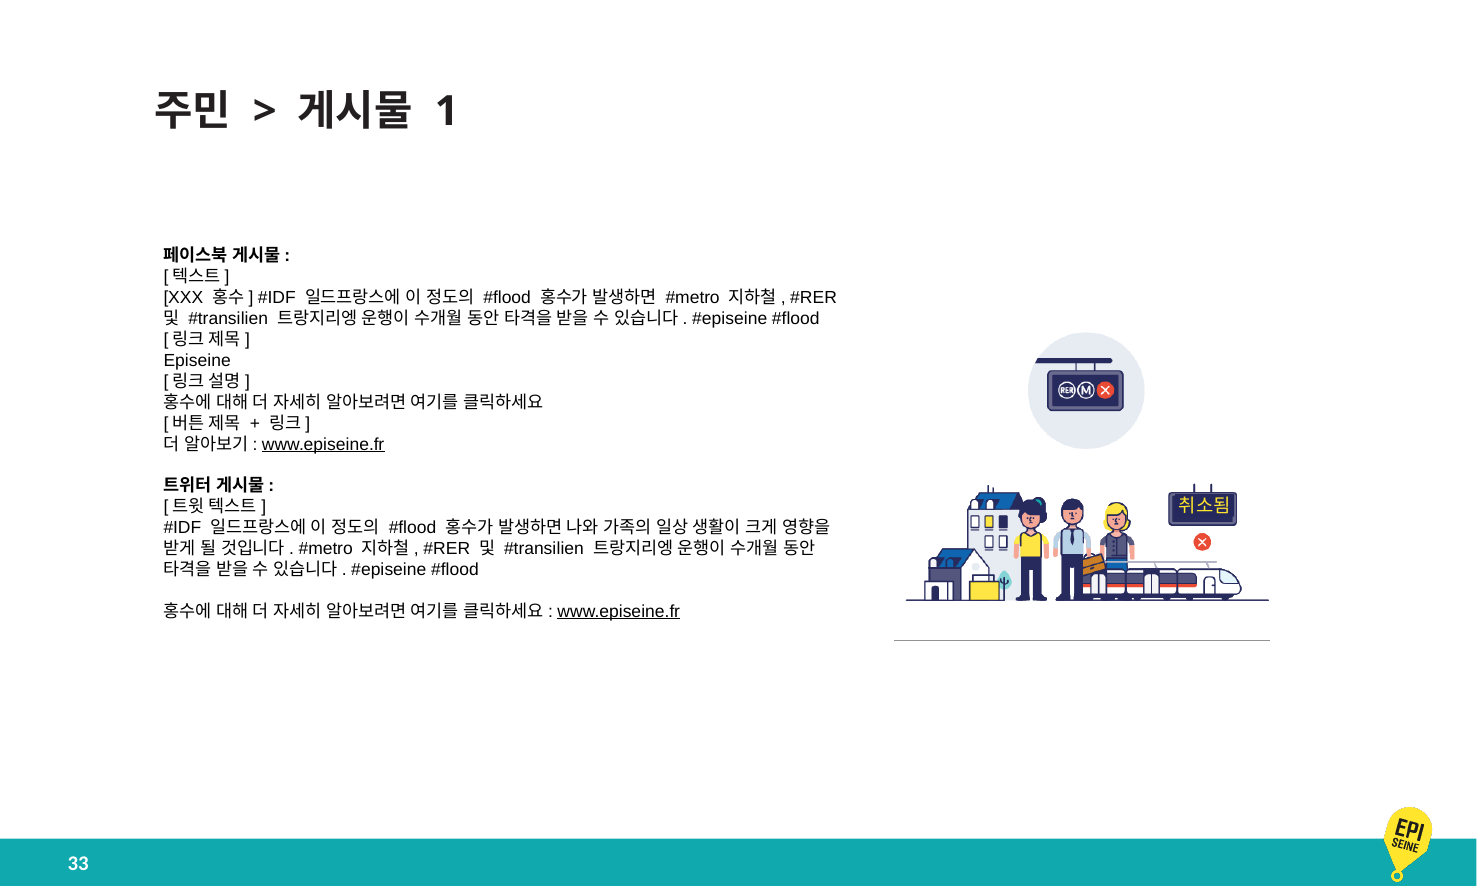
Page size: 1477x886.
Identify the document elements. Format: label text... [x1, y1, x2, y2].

picture [1381, 805, 1433, 883]
title 주민 > 게시물 1 [152, 56, 1072, 135]
text_box 페이스북 게시물: [텍스트] [XXX 홍수] #IDF 일드프랑스에 이 정도의 #flood 홍수가 발생하면 #metro 지하철, #RER 및 #transilien 트랑지리엥 운행이 수개월 동안 타격을 받을 수 있습니다. #episeine #flood [링크 제목] Episeine [링크 설명] 홍수에 대해 더 자세히 알아보려면 여기를 클릭하세요 [버튼 제목 + 링크] 더 알아보기: www.episeine.fr 트위터 게시물: [트윗 텍스트] #IDF 일드프랑스에 이 정도의 #flood 홍수가 발생하면 나와 가족의 일상 생활이 크게 영향을 받게 될 것입니다. #metro 지하철, #RER 및 #transilien 트랑지리엥 운행이 수개월 동안 타격을 받을 수 있습니다. #episeine #flood 홍수에 대해 더 자세히 알아보려면 여기를 클릭하세요: www.episeine.fr [159, 239, 857, 647]
picture [894, 300, 1270, 641]
